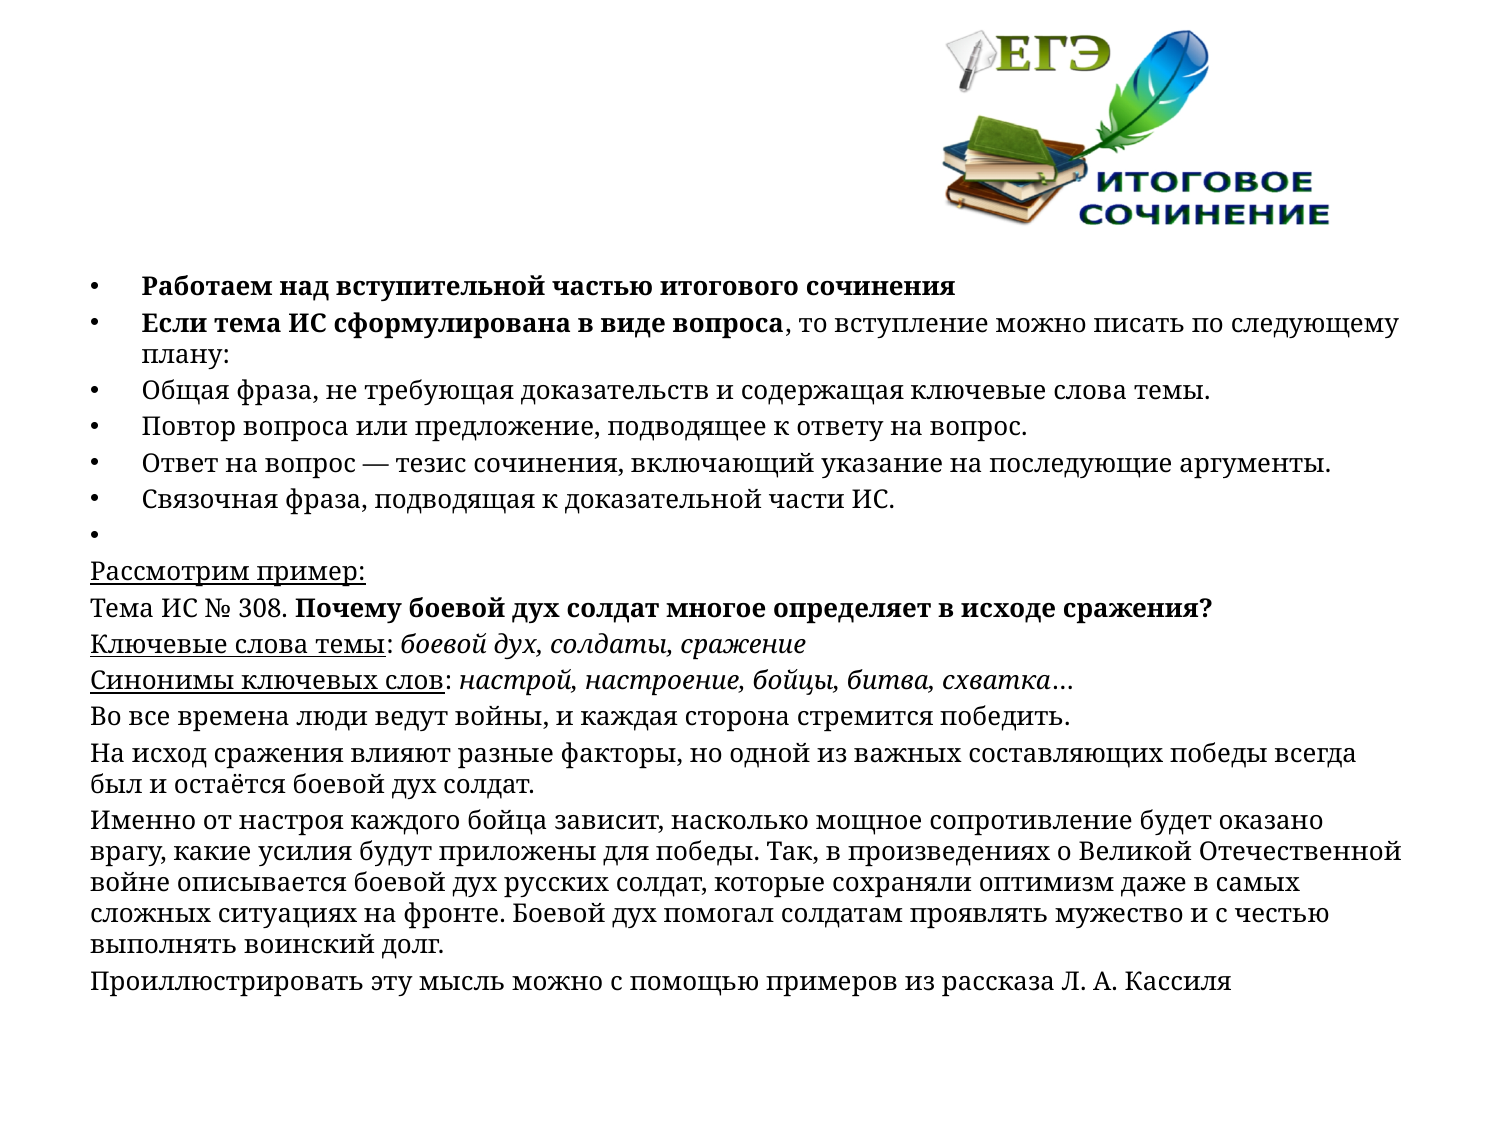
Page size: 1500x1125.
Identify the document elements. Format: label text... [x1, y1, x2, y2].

list Работаем над вступительной частью итогового сочинения Если тема ИС сформулирована в виде вопроса, то вступление можно писать по следующему плану: Общая фраза, не требующая доказательств и содержащая ключевые слова темы. Повтор вопроса или предложение, подводящее к ответу на вопрос. Ответ на вопрос — тезис сочинения, включающий указание на последующие аргументы. Связочная фраза, подводящая к доказательной части ИС. Рассмотрим пример: Тема ИС № 308. Почему боевой дух солдат многое определяет в исходе сражения? Ключевые слова темы: боевой дух, солдаты, сражение Синонимы ключевых слов: настрой, настроение, бойцы, битва, схватка… Во все времена люди ведут войны, и каждая сторона стремится победить. На исход сражения влияют разные факторы, но одной из важных составляющих победы всегда был и остаётся боевой дух солдат. Именно от настроя каждого бойца зависит, насколько мощное сопротивление будет оказано врагу, какие усилия будут приложены для победы. Так, в произведениях о Великой Отечественной войне описывается боевой дух русских солдат, которые сохраняли оптимизм даже в самых сложных ситуациях на фронте. Боевой дух помогал солдатам проявлять мужество и с честью выполнять воинский долг. Проиллюстрировать эту мысль можно с помощью примеров из рассказа Л. А. Кассиля [75, 262, 1425, 1005]
picture [879, 18, 1424, 244]
